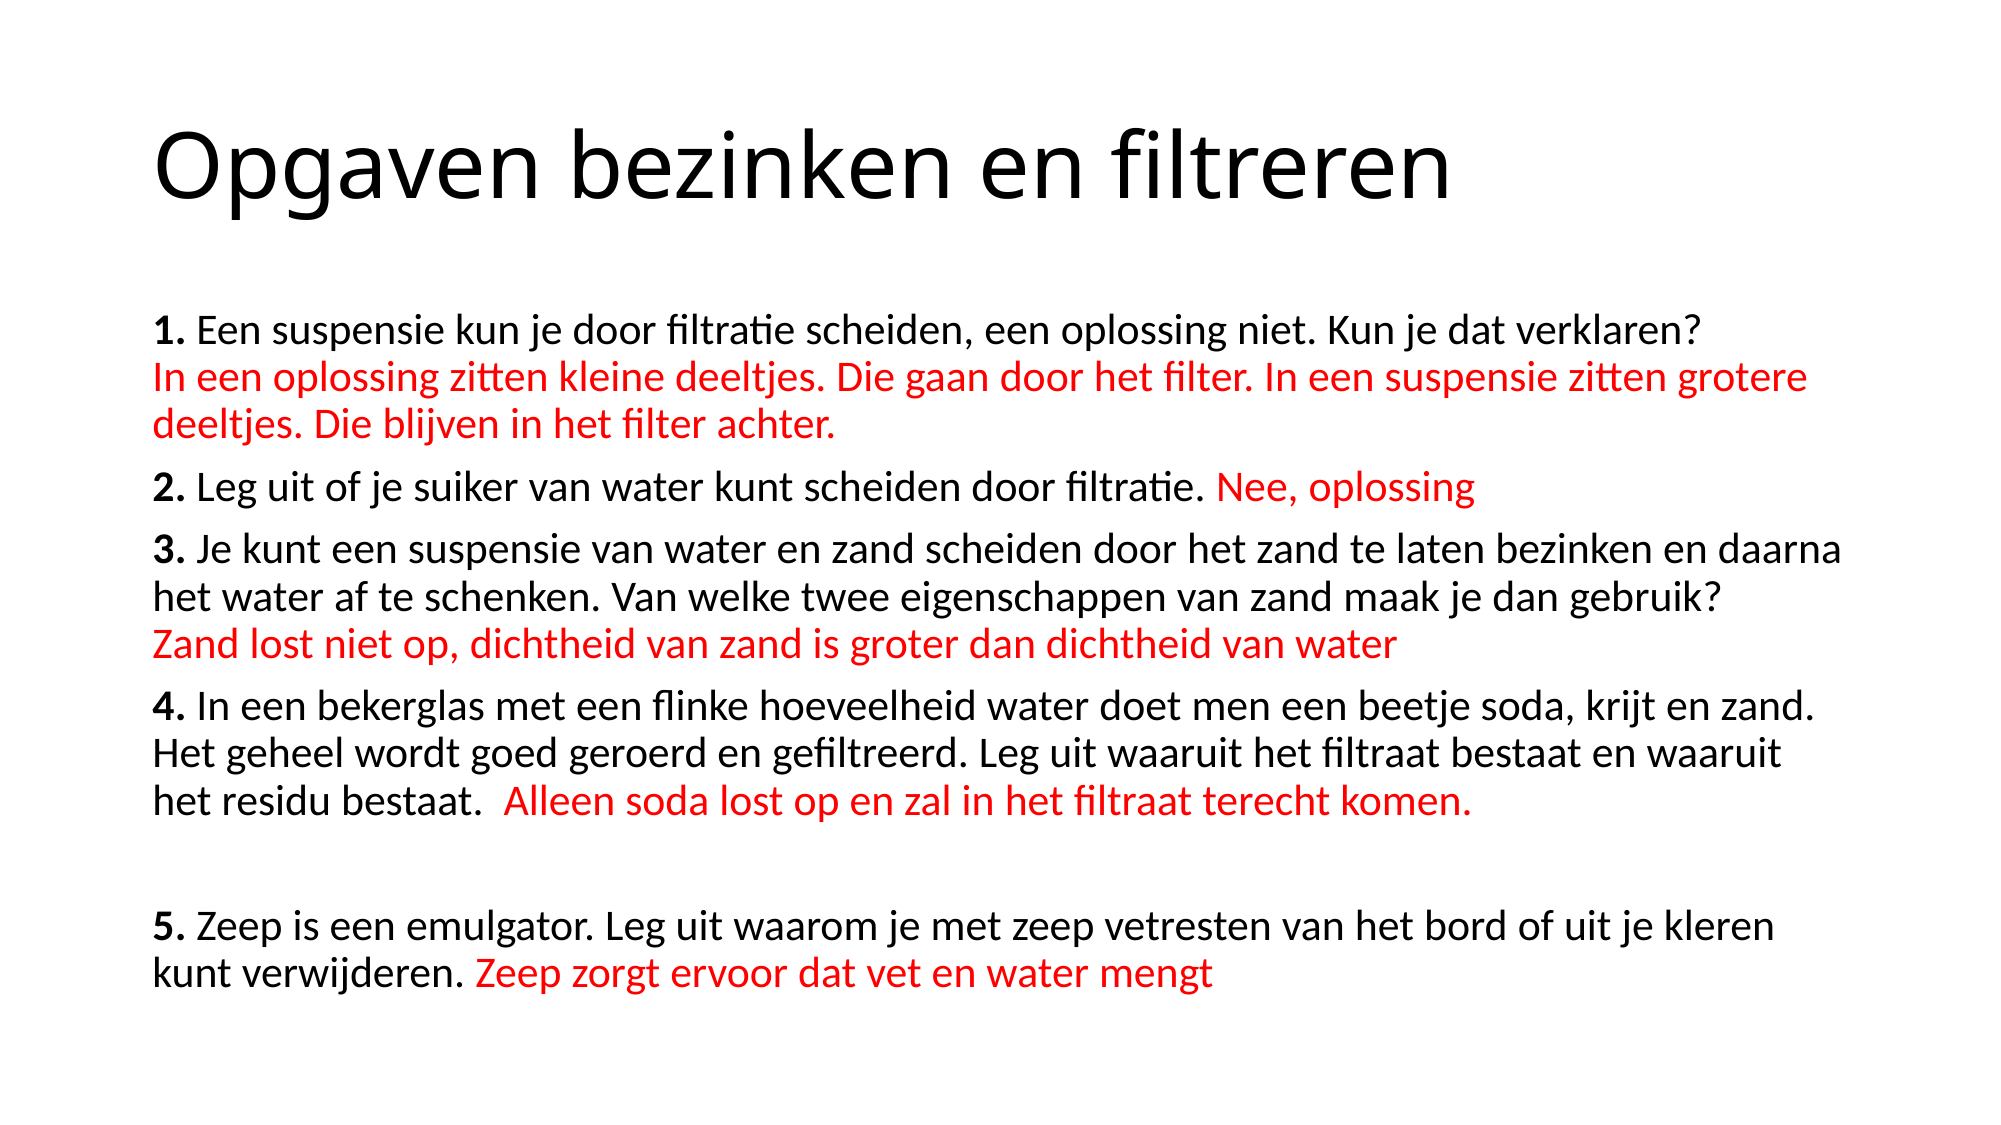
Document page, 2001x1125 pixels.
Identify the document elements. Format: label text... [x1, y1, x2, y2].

list 1. Een suspensie kun je door filtratie scheiden, een oplossing niet. Kun je dat verklaren? In een oplossing zitten kleine deeltjes. Die gaan door het filter. In een suspensie zitten grotere deeltjes. Die blijven in het filter achter. 2. Leg uit of je suiker van water kunt scheiden door filtratie. Nee, oplossing 3. Je kunt een suspensie van water en zand scheiden door het zand te laten bezinken en daarna het water af te schenken. Van welke twee eigenschappen van zand maak je dan gebruik? Zand lost niet op, dichtheid van zand is groter dan dichtheid van water 4. In een bekerglas met een flinke hoeveelheid water doet men een beetje soda, krijt en zand. Het geheel wordt goed geroerd en gefiltreerd. Leg uit waaruit het filtraat bestaat en waaruit het residu bestaat. Alleen soda lost op en zal in het filtraat terecht komen. 5. Zeep is een emulgator. Leg uit waarom je met zeep vetresten van het bord of uit je kleren kunt verwijderen. Zeep zorgt ervoor dat vet en water mengt [137, 299, 1863, 1014]
title Opgaven bezinken en filtreren [137, 59, 1863, 278]
